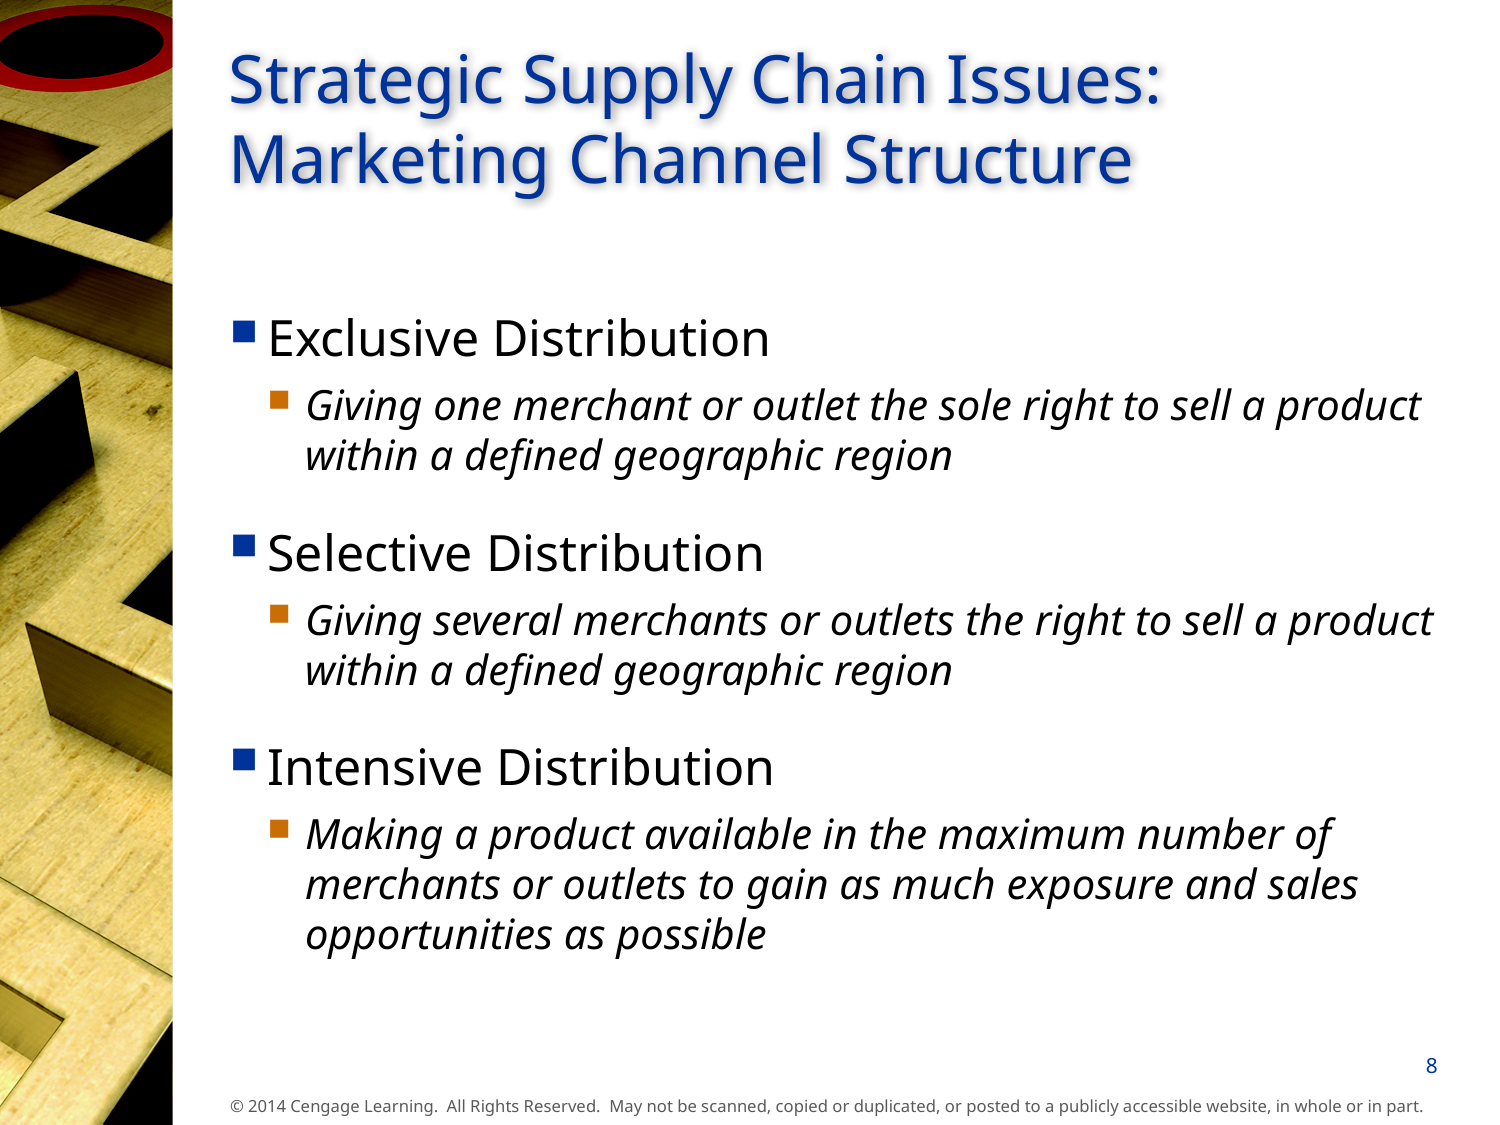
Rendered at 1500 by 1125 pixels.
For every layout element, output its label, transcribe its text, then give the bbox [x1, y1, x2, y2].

title Strategic Supply Chain Issues: Marketing Channel Structure [213, 29, 1454, 213]
picture [0, 0, 173, 1125]
slide_number 8 [1386, 1037, 1478, 1097]
list Exclusive Distribution Giving one merchant or outlet the sole right to sell a product within a defined geographic region Selective Distribution Giving several merchants or outlets the right to sell a product within a defined geographic region Intensive Distribution Making a product available in the maximum number of merchants or outlets to gain as much exposure and sales opportunities as possible [215, 212, 1478, 981]
